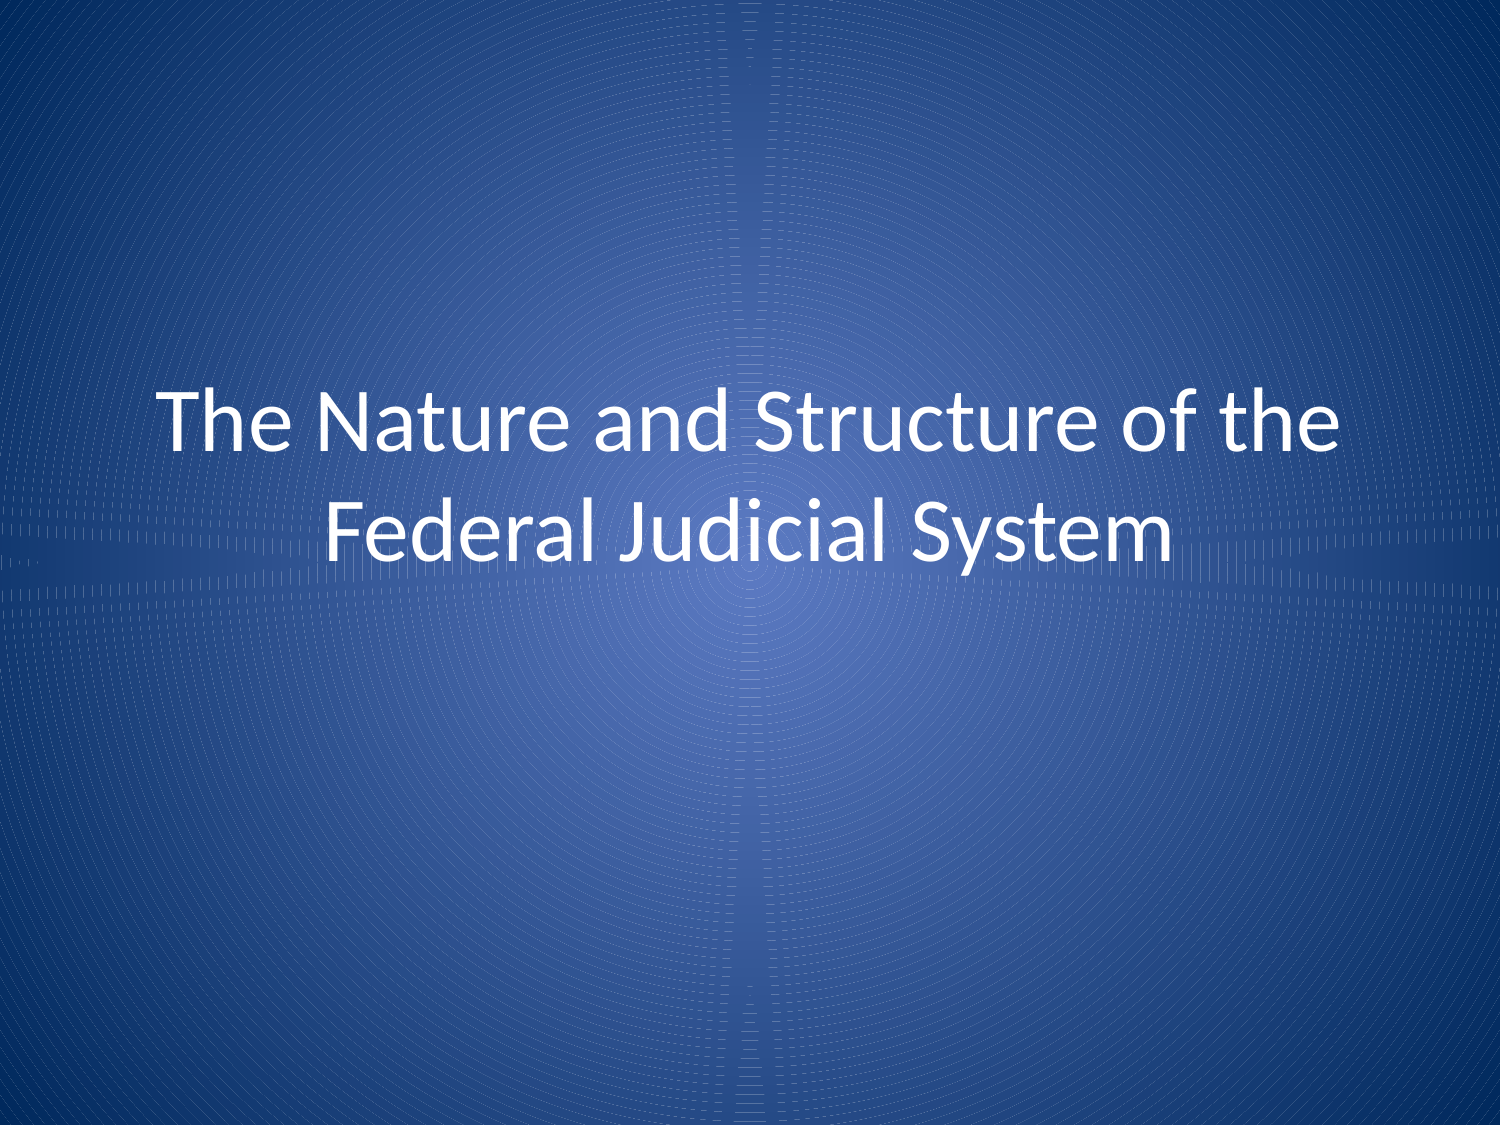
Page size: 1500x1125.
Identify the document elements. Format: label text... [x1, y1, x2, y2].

title The Nature and Structure of the Federal Judicial System [112, 349, 1388, 591]
